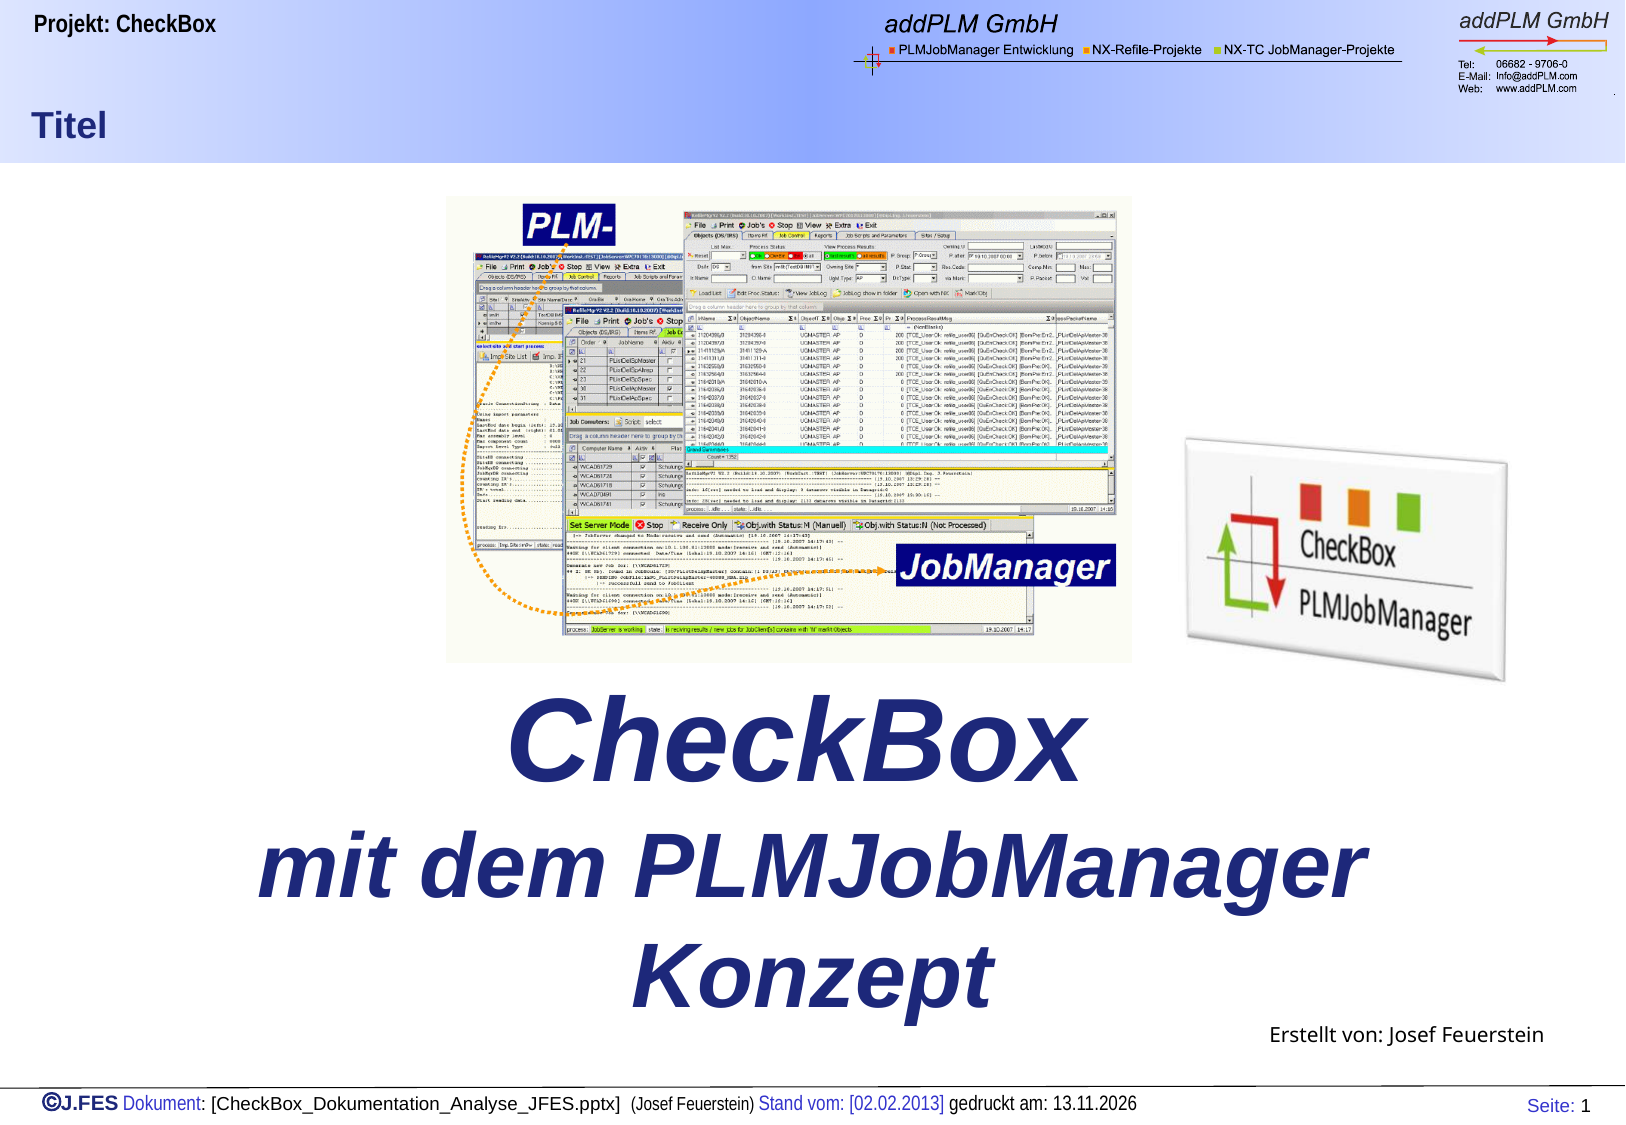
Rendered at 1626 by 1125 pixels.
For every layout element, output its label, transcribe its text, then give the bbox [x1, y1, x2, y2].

text_box CheckBox mit dem PLMJobManager Konzept [184, 651, 1441, 1037]
text_box Erstellt von: Josef Feuerstein [1215, 1019, 1598, 1054]
picture [446, 196, 1132, 663]
title Titel [30, 73, 1600, 147]
picture [1178, 429, 1512, 689]
